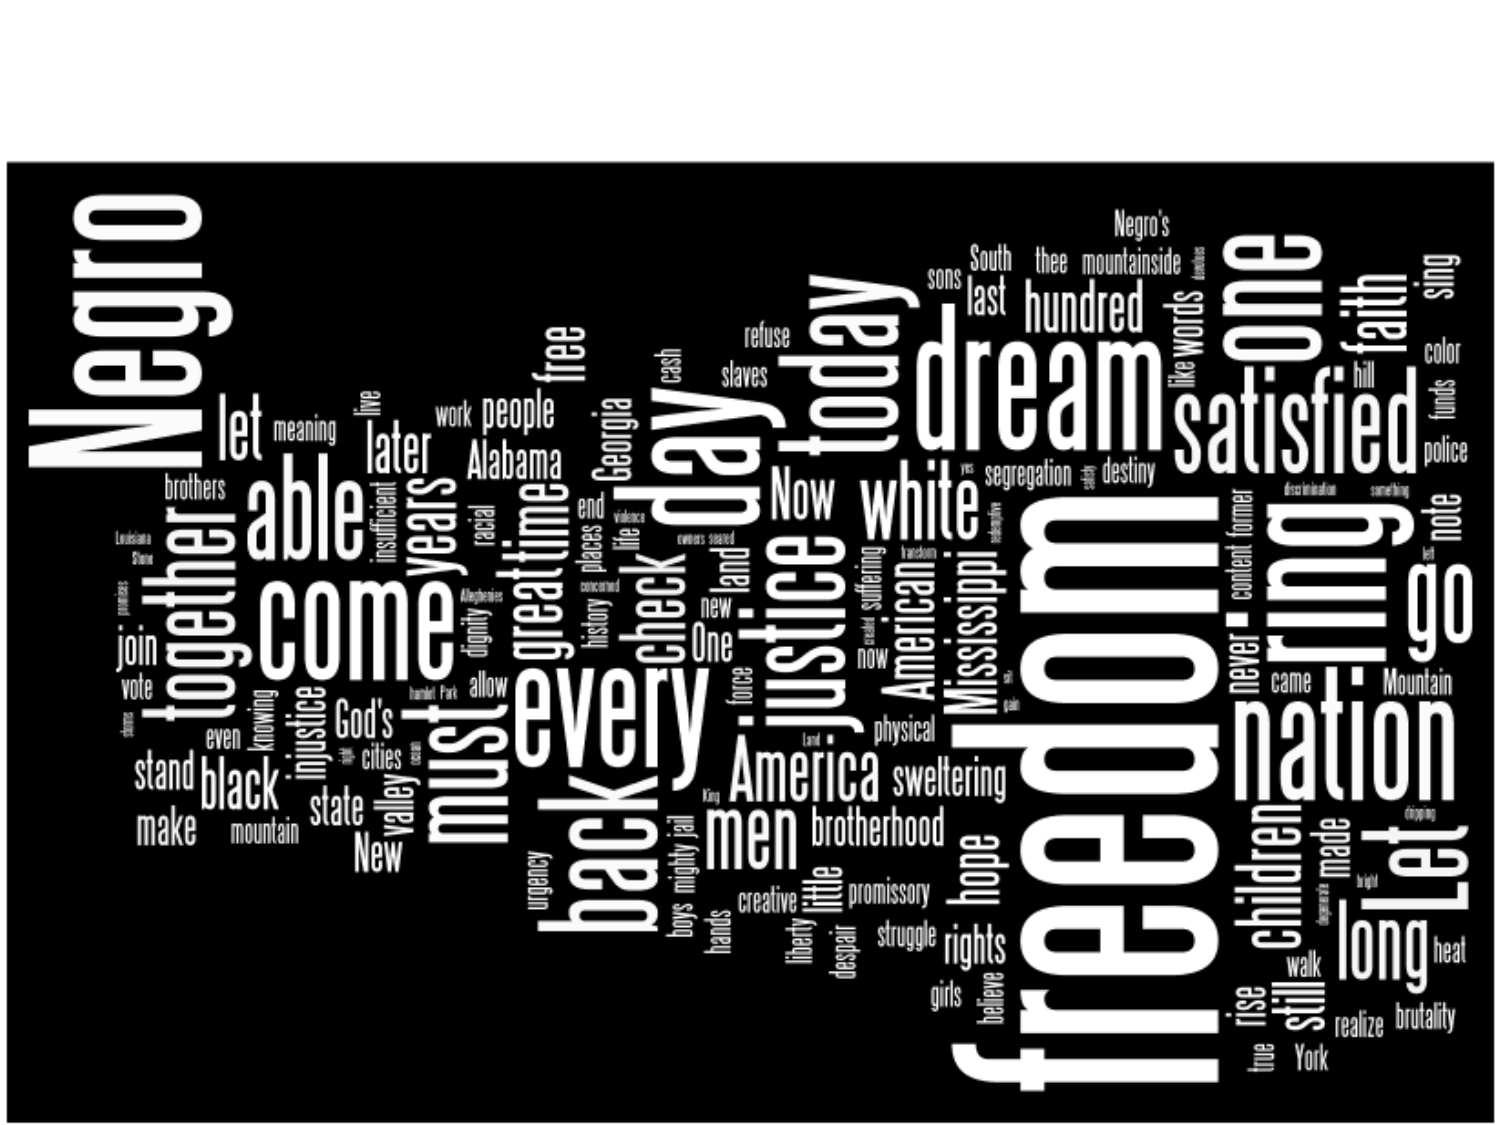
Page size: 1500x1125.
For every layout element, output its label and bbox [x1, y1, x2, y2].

picture [0, 158, 1500, 1125]
